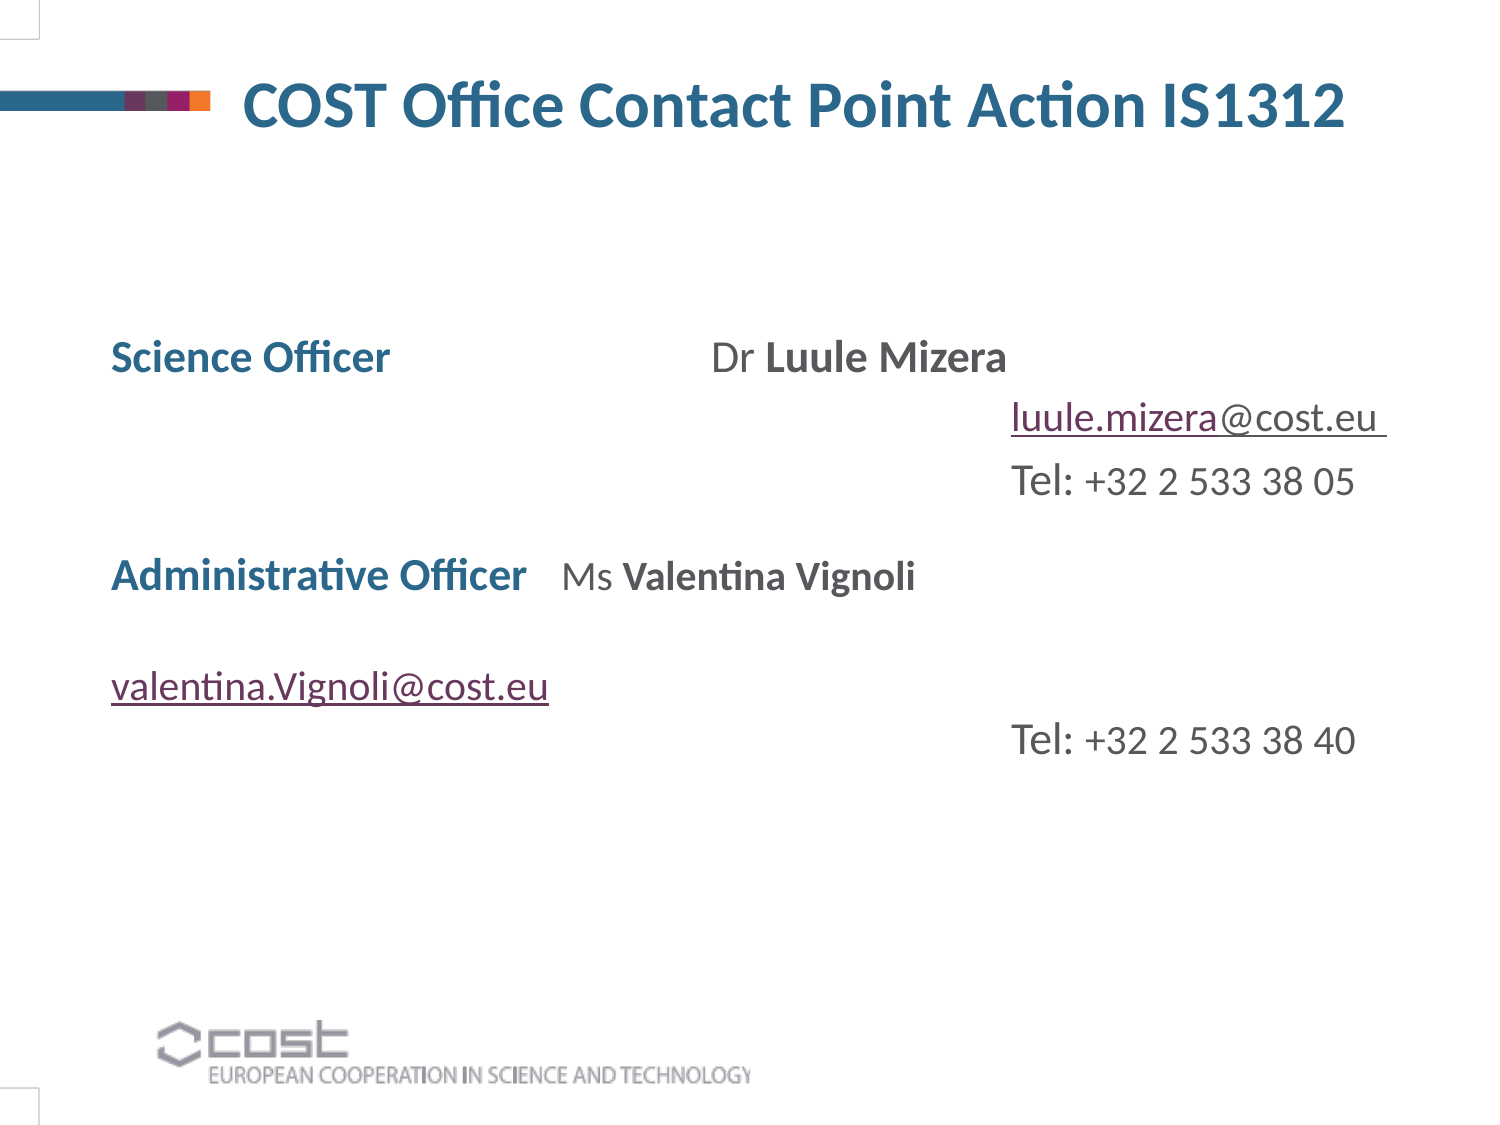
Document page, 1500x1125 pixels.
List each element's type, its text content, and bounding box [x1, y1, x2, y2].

list Administrative Officer Ms Valentina Vignoli valentina.Vignoli@cost.eu Tel: +32 2 533 38 40 [96, 537, 1429, 744]
list Science Officer Dr Luule Mizera luule.mizera@cost.eu Tel: +32 2 533 38 05 [96, 319, 1429, 517]
text_box COST Office Contact Point Action IS1312 [228, 53, 1408, 165]
